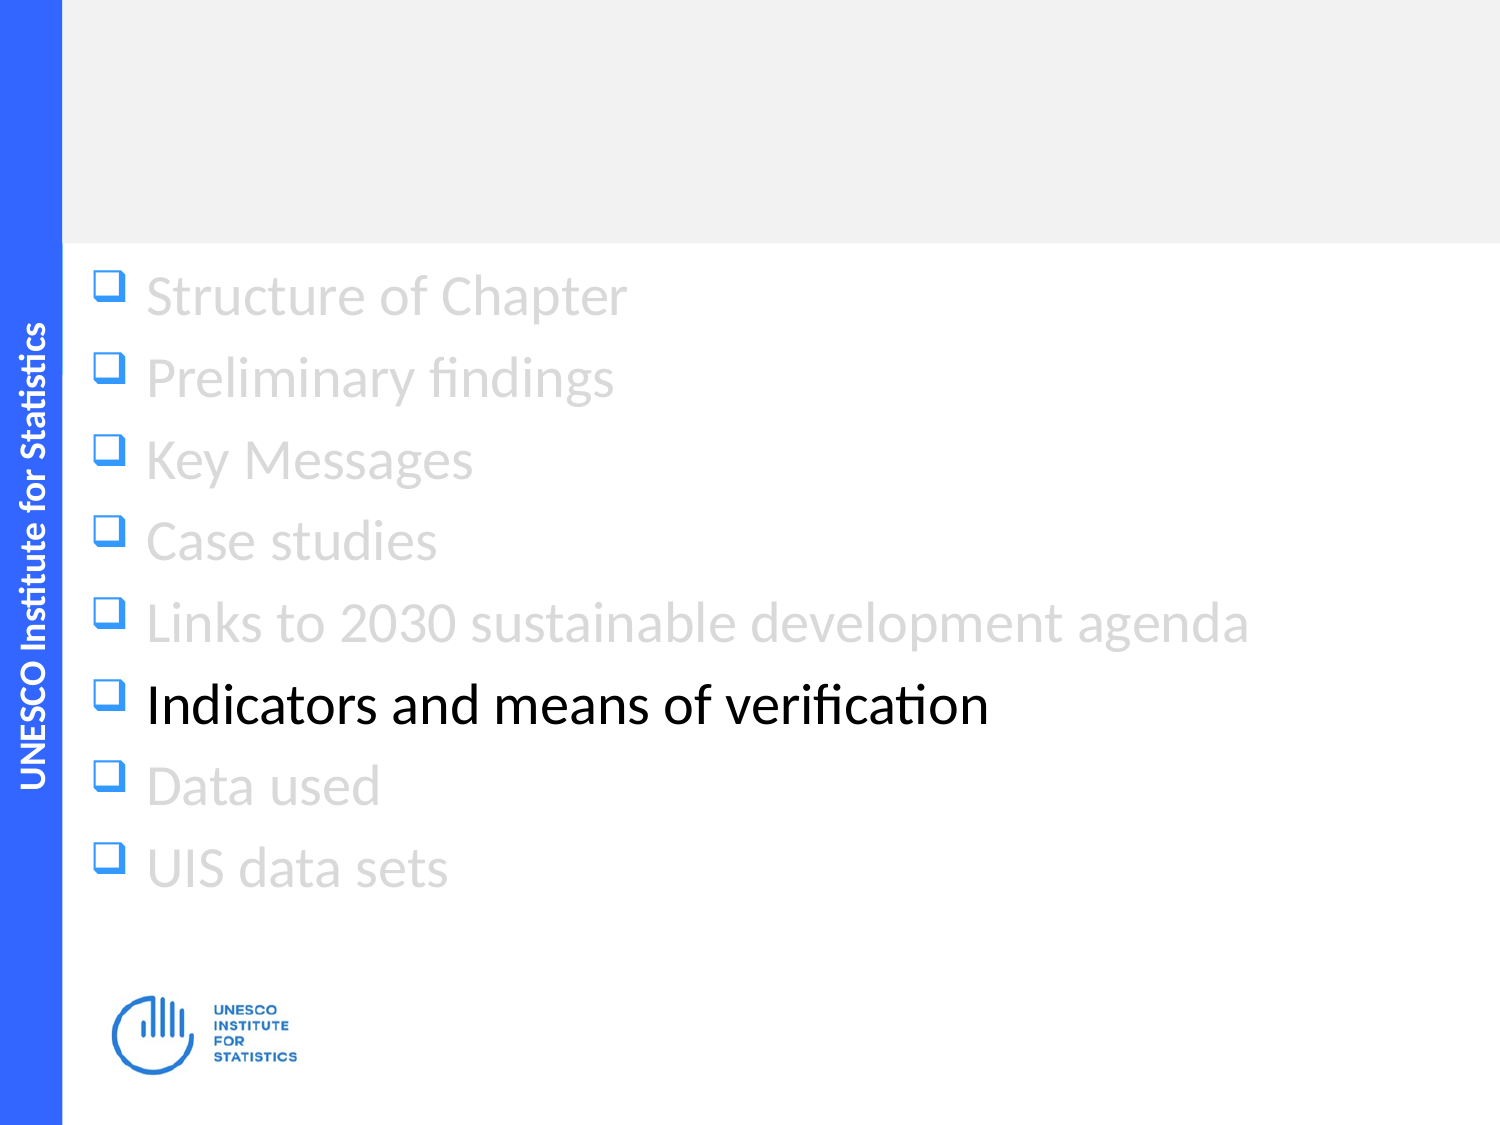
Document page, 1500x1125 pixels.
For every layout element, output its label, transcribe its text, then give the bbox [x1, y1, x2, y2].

list Structure of Chapter Preliminary findings Key Messages Case studies Links to 2030 sustainable development agenda Indicators and means of verification Data used UIS data sets [75, 249, 1425, 994]
picture [70, 964, 338, 1106]
